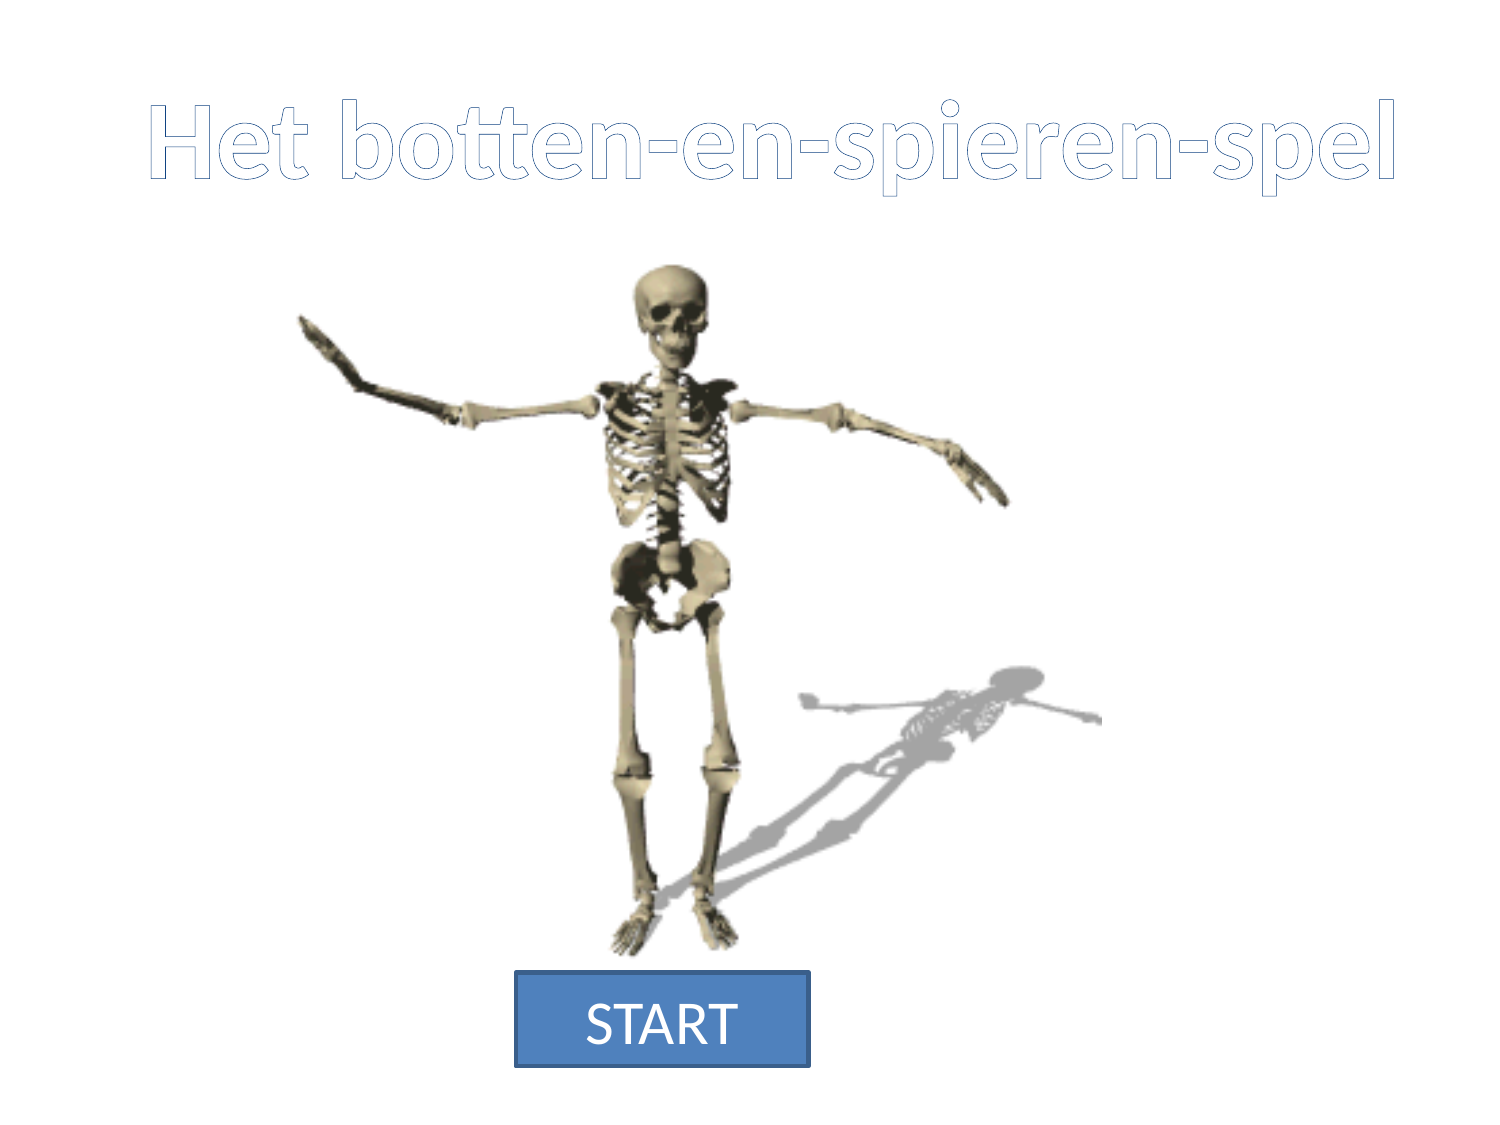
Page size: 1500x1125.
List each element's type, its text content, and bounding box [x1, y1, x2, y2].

text_box START [514, 1017, 811, 1068]
text_box Het botten-en-spieren-spel [93, 58, 1454, 209]
picture [257, 163, 1102, 1008]
